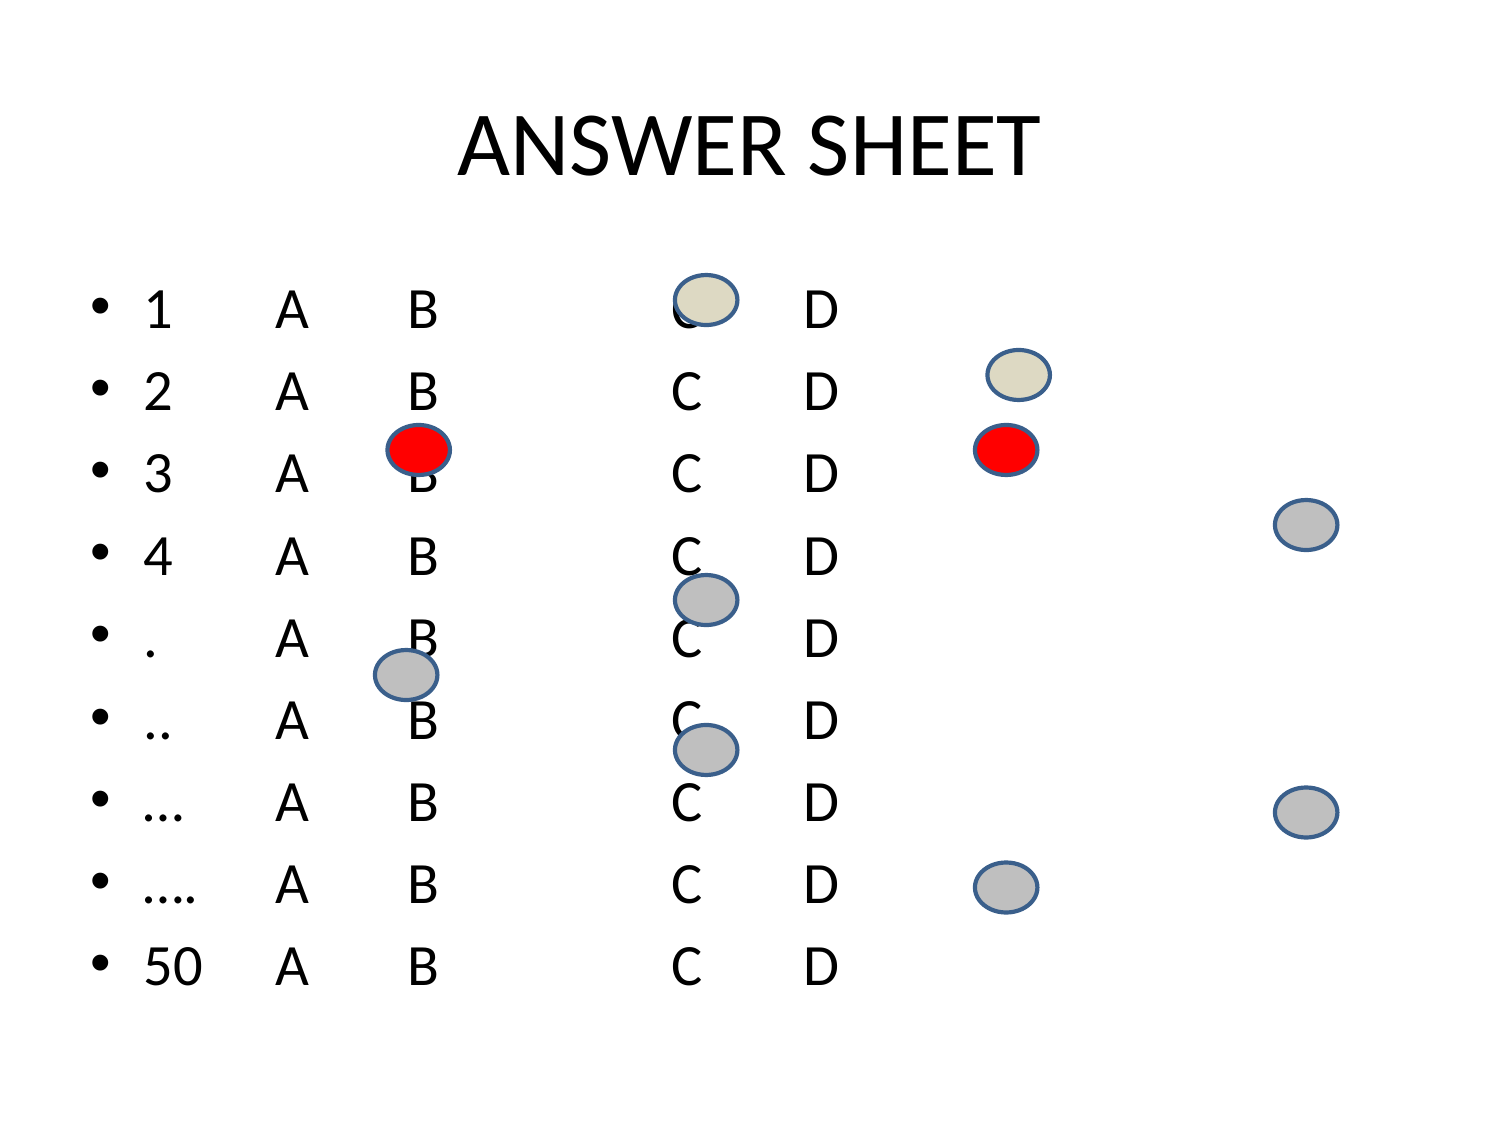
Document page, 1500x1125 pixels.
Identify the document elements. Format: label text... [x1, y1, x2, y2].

text_box [672, 272, 740, 328]
text_box [385, 422, 453, 478]
text_box [1272, 497, 1340, 553]
text_box [372, 647, 440, 703]
title ANSWER SHEET [75, 45, 1425, 233]
text_box [1272, 785, 1340, 840]
text_box [972, 422, 1040, 478]
text_box [985, 347, 1053, 403]
list 1 A B C D 2 A B C D 3 A B C D 4 A B C D . A B C D .. A B C D … A B C D …. A B C D 50 A B C D [75, 262, 1425, 1005]
text_box [672, 722, 740, 778]
text_box [972, 860, 1040, 915]
text_box [672, 572, 740, 628]
